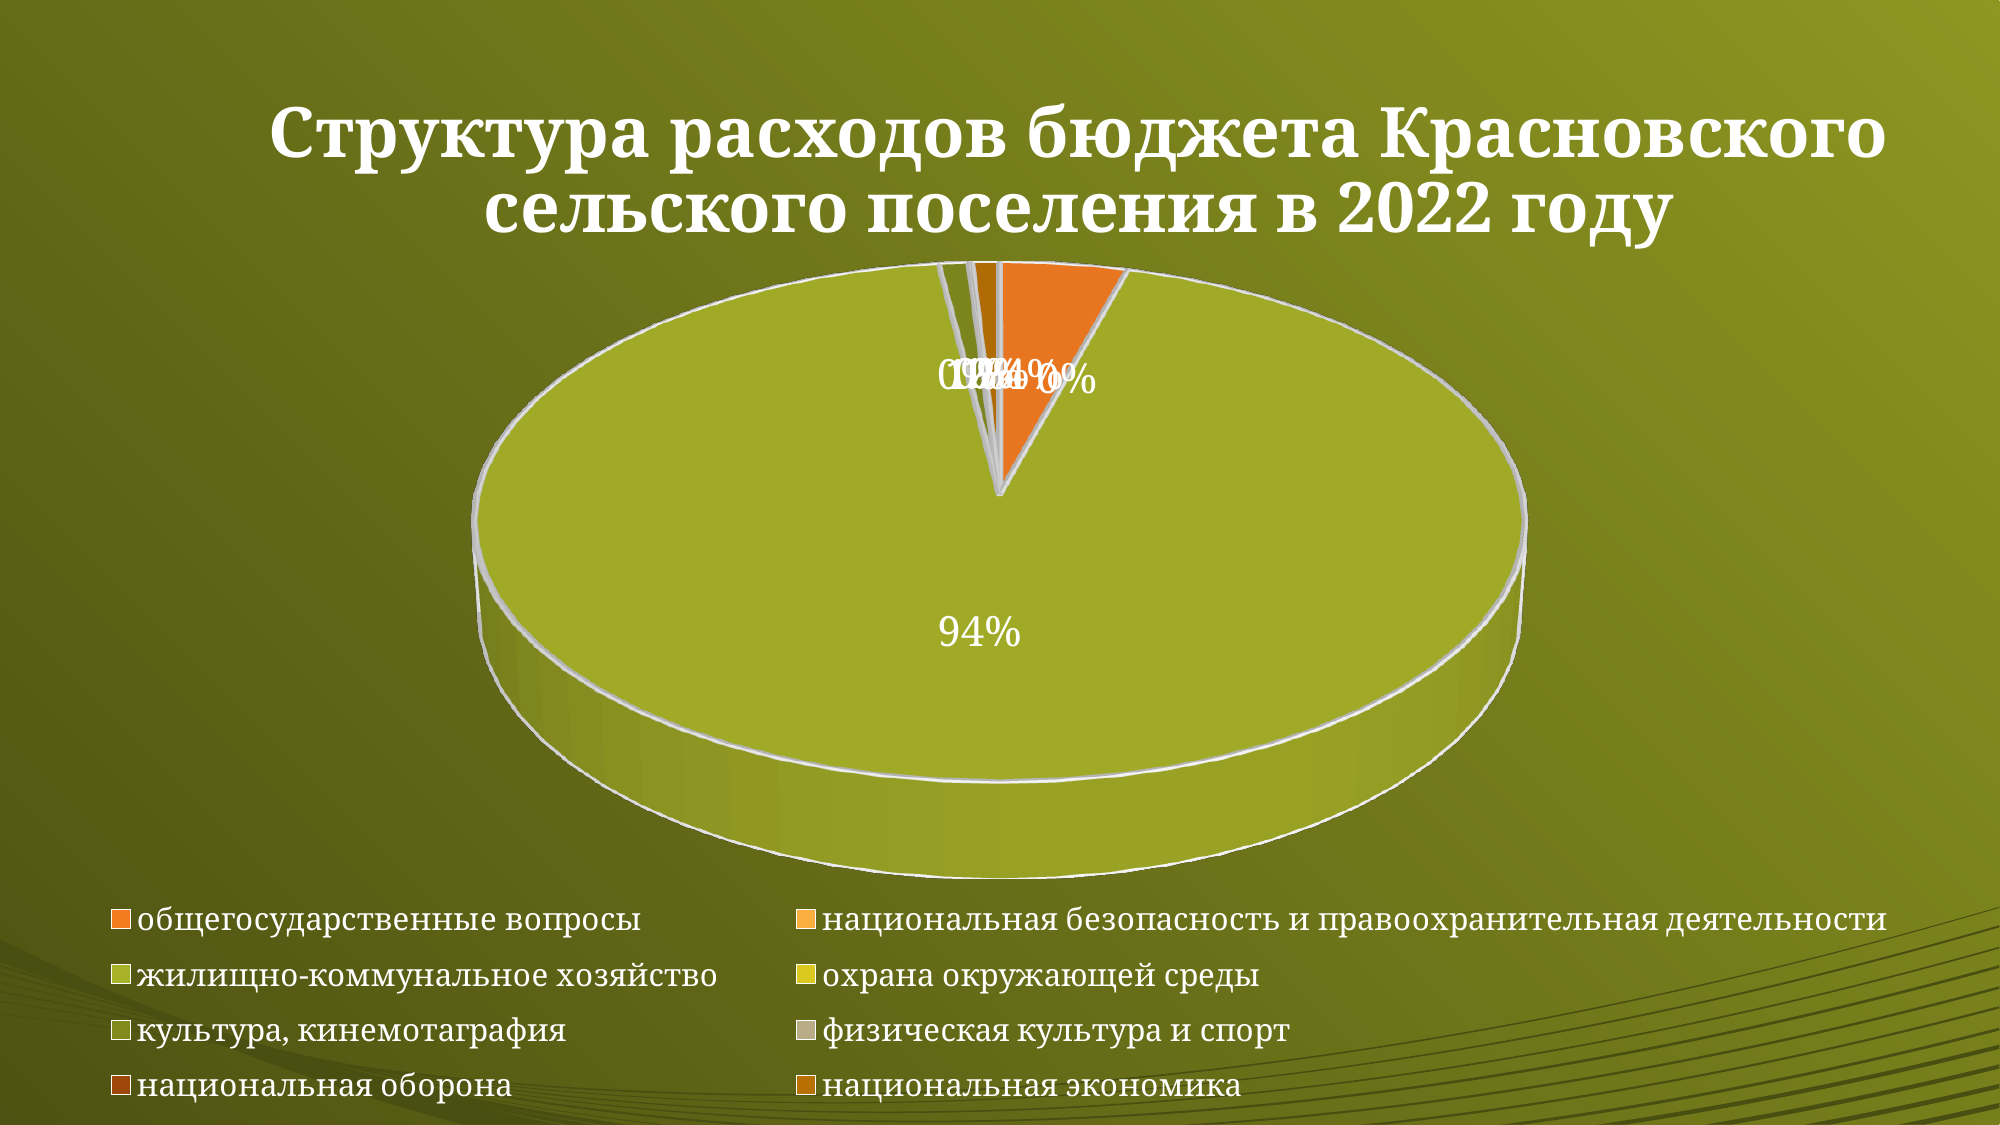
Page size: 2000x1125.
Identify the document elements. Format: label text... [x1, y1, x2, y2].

title Структура расходов бюджета Красновского сельского поселения в 2022 году [249, 65, 1910, 199]
chart [42, 207, 1957, 1125]
